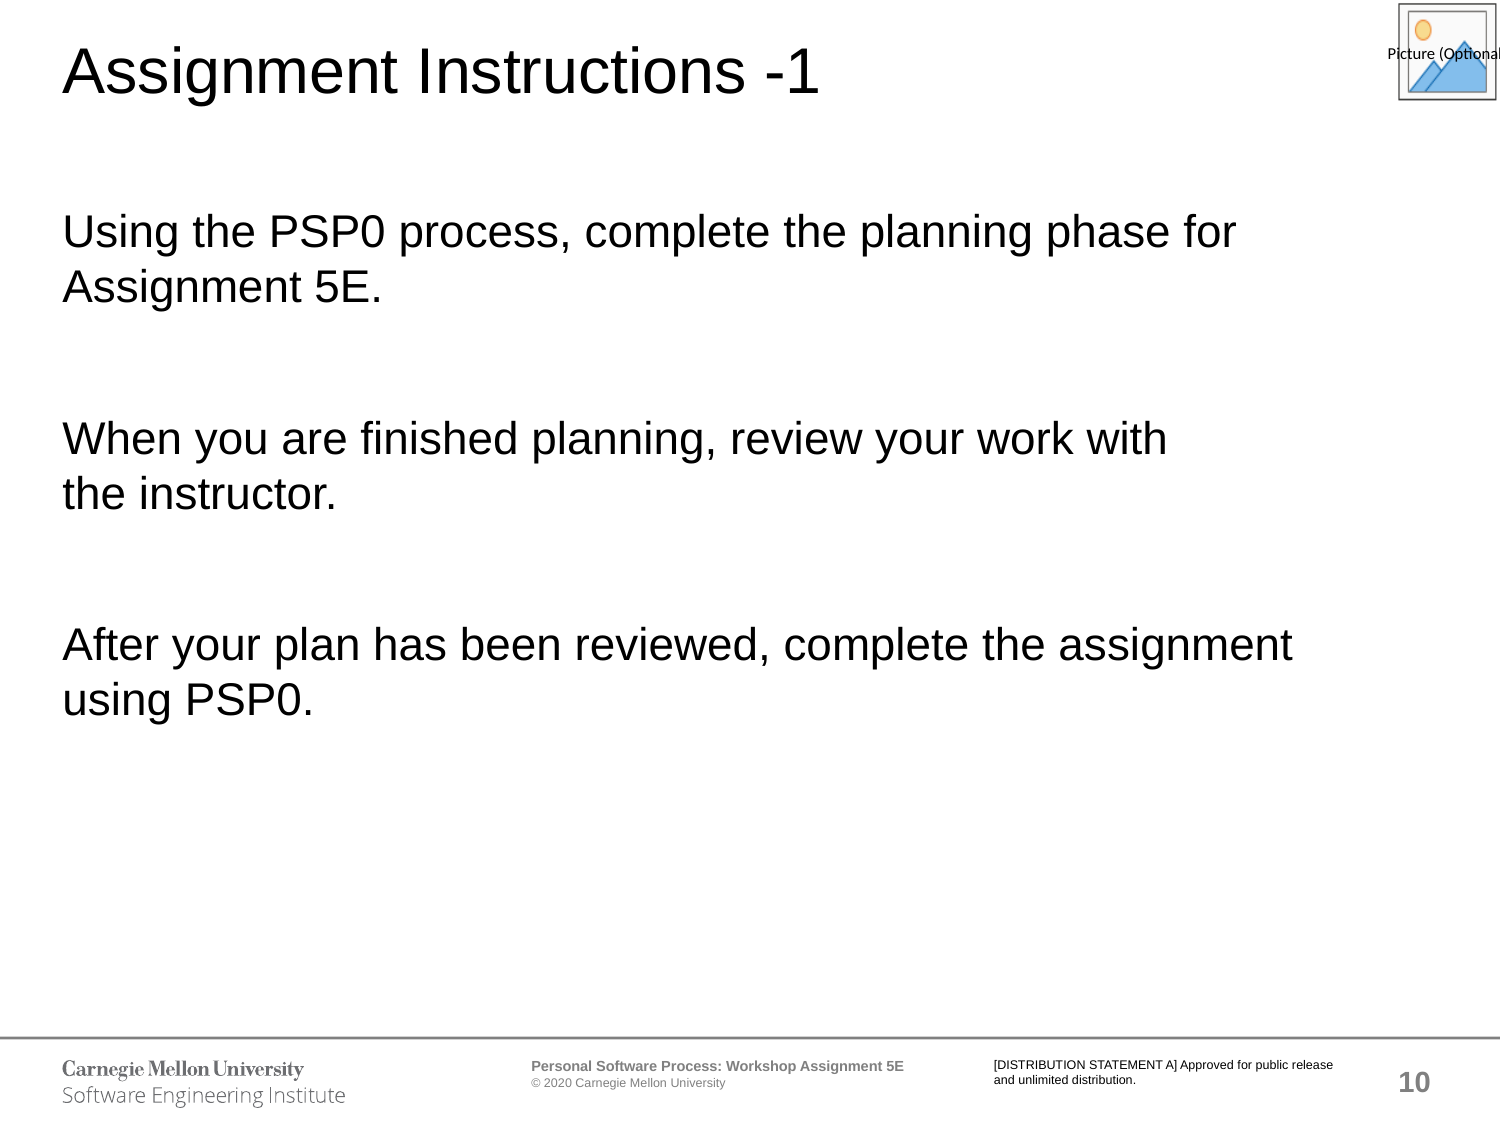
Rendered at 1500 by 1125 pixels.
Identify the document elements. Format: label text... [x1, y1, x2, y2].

title Assignment Instructions -1 [62, 37, 1338, 182]
list Using the PSP0 process, complete the planning phase for Assignment 5E. When you are finished planning, review your work with the instructor. After your plan has been reviewed, complete the assignment using PSP0. [62, 201, 1431, 1000]
picture [1394, 0, 1500, 105]
